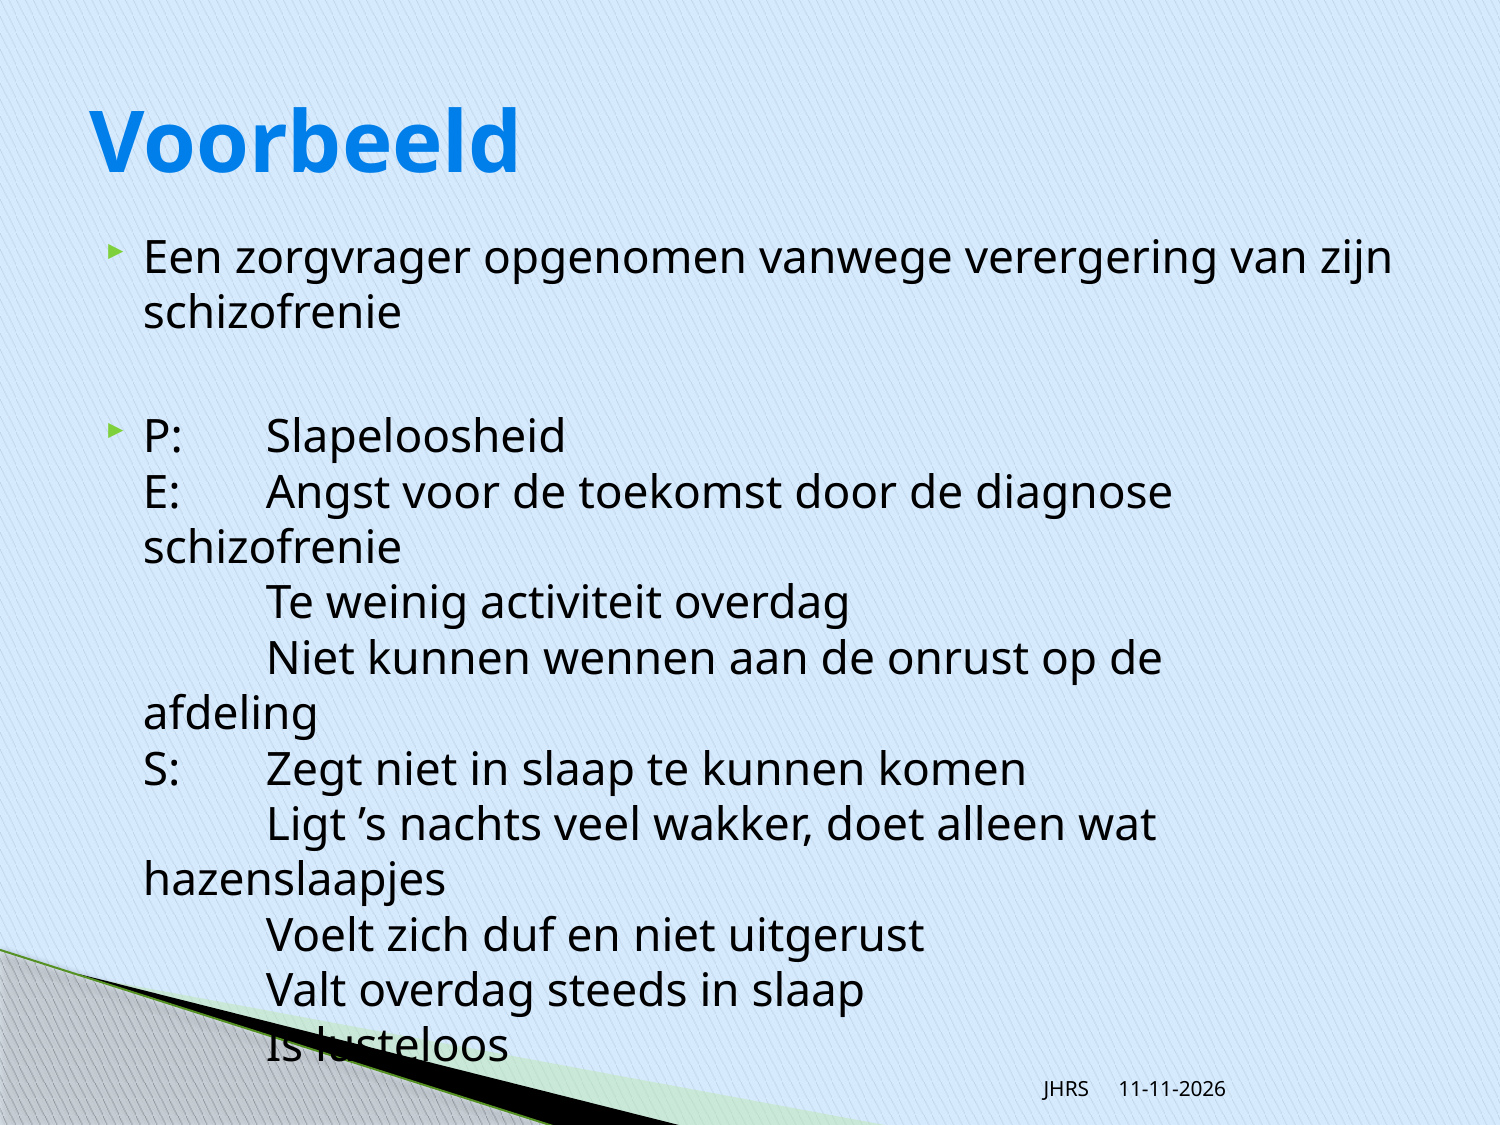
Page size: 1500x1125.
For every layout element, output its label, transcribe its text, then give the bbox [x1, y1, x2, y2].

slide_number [1105, 1051, 1419, 1112]
list Een zorgvrager opgenomen vanwege verergering van zijn schizofrenie P: Slapeloosheid E: Angst voor de toekomst door de diagnose schizofrenie Te weinig activiteit overdag Niet kunnen wennen aan de onrust op de afdeling S: Zegt niet in slaap te kunnen komen Ligt ’s nachts veel wakker, doet alleen wat hazenslaapjes Voelt zich duf en niet uitgerust Valt overdag steeds in slaap Is lusteloos [75, 233, 1424, 1083]
footer JHRS [718, 1051, 1105, 1112]
title Voorbeeld [75, 45, 1425, 233]
